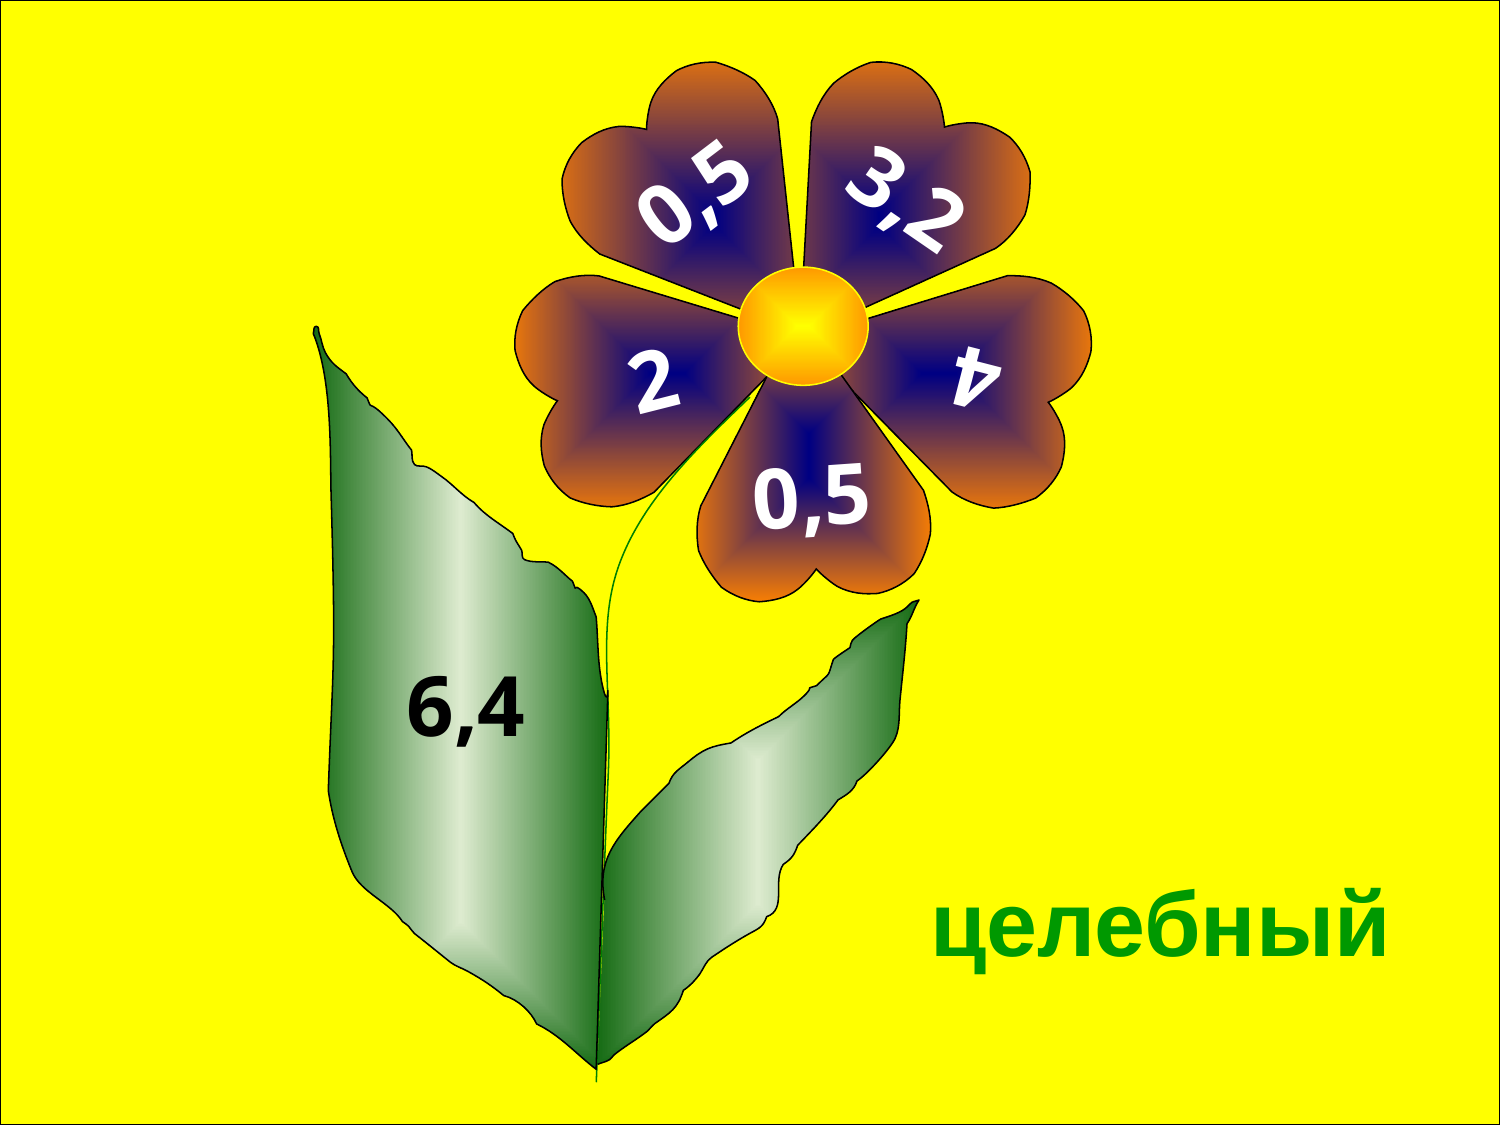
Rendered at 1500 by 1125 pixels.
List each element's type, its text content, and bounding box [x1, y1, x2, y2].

text_box 0,5 [562, 62, 794, 309]
text_box [738, 267, 869, 386]
text_box 4 [842, 275, 1092, 509]
text_box [596, 1064, 601, 1083]
text_box 2 [514, 275, 766, 507]
text_box целебный [915, 857, 1471, 983]
text_box 0,5 [711, 375, 931, 602]
text_box [0, 0, 1500, 1125]
text_box 6,4 [348, 645, 585, 760]
text_box [597, 600, 920, 1065]
text_box [313, 326, 608, 1070]
text_box [604, 397, 750, 865]
text_box 3,2 [803, 61, 1031, 308]
